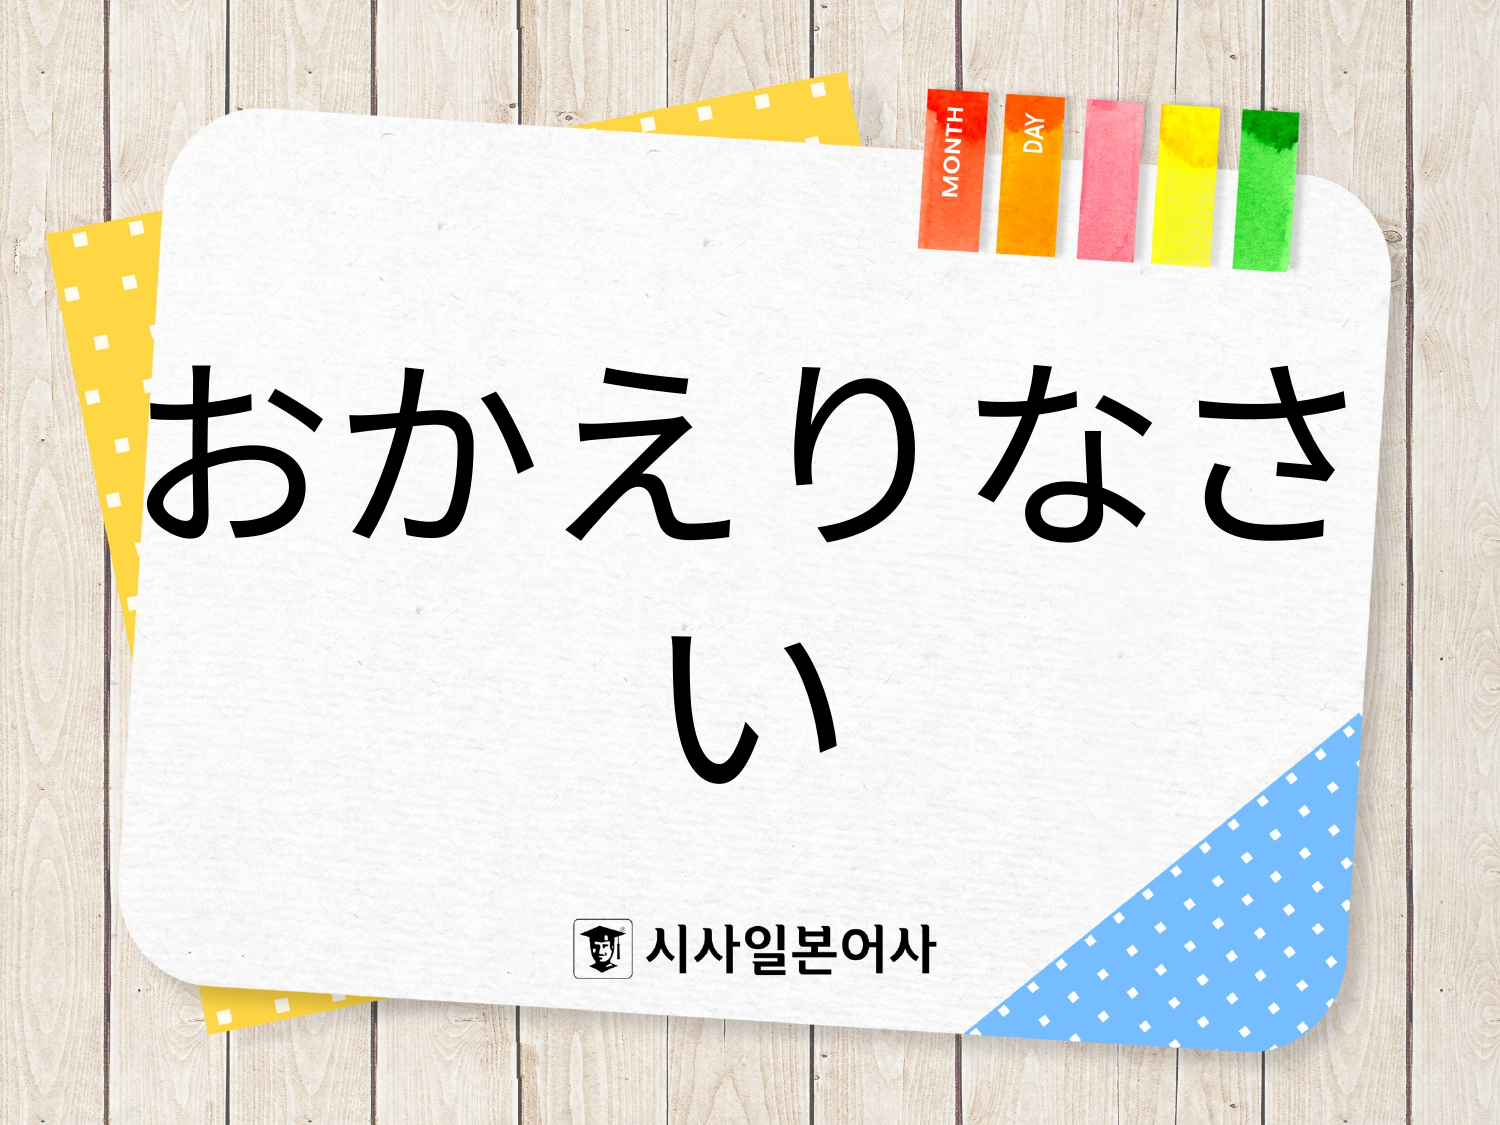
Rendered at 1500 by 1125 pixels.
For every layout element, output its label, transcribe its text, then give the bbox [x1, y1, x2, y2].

title おかえりなさい [75, 338, 1425, 811]
picture [0, 0, 1500, 1125]
